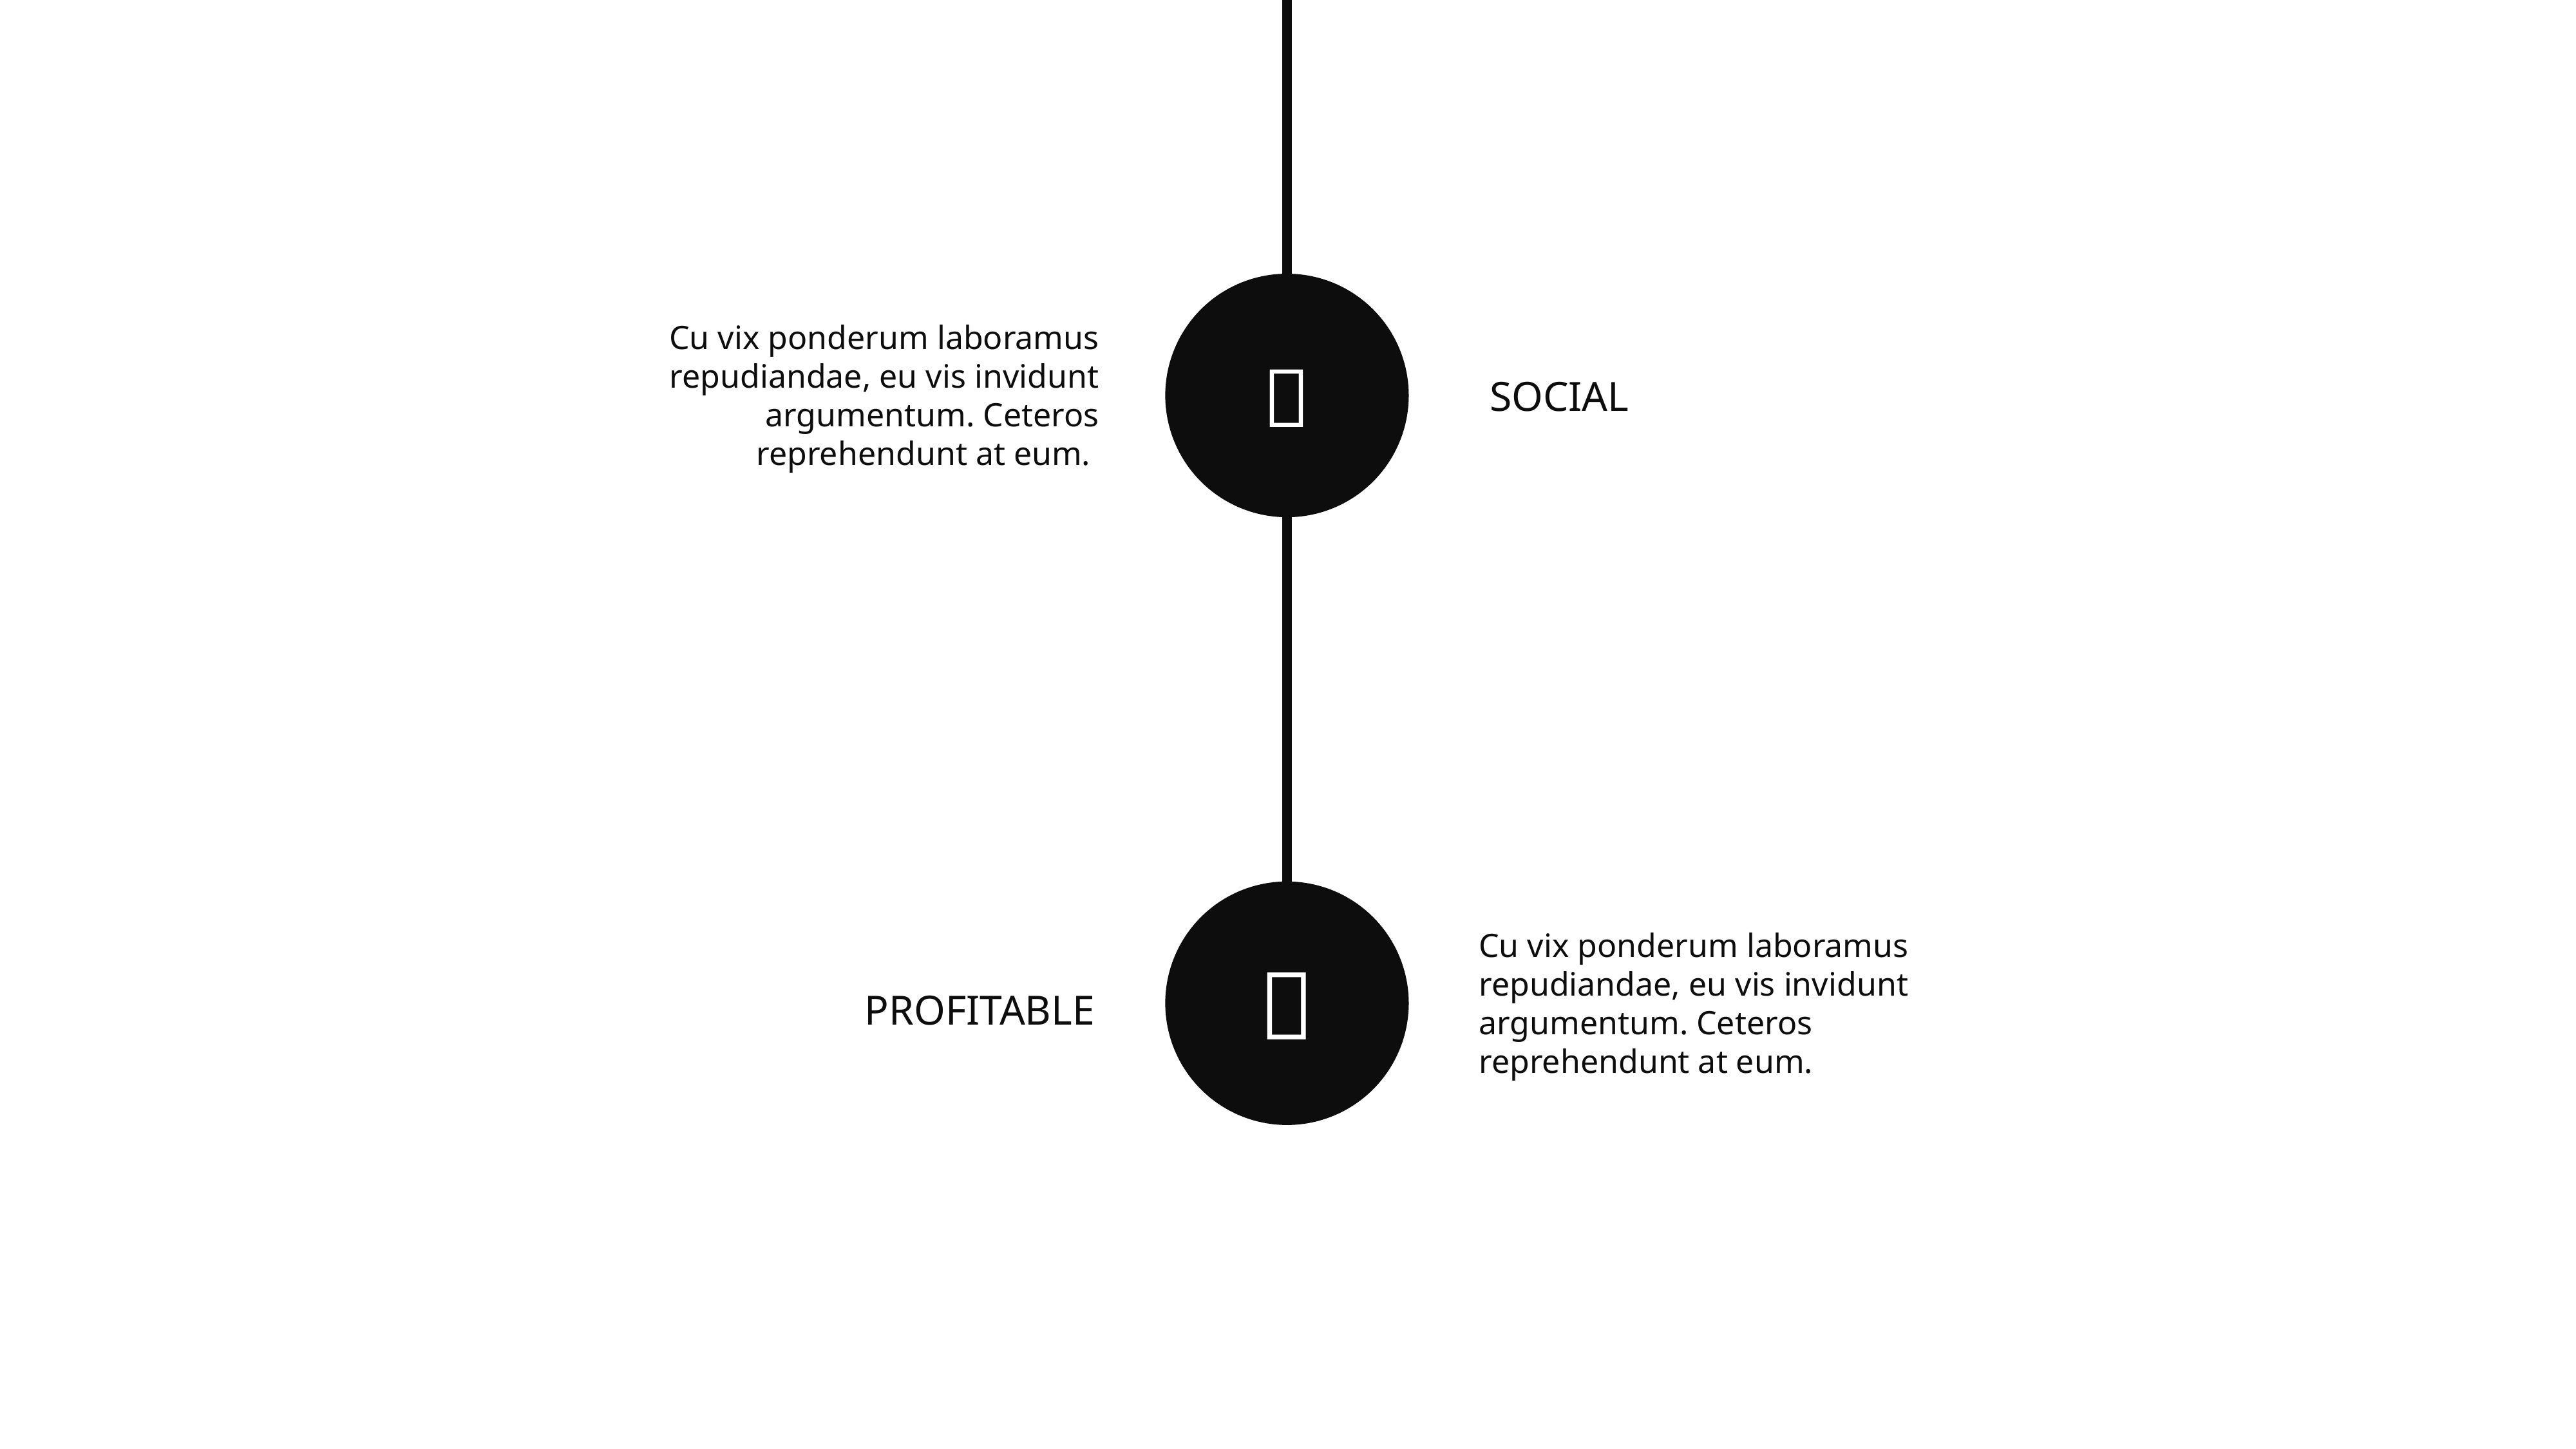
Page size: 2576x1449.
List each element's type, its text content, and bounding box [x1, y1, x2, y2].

text_box [1164, 272, 1287, 518]
text_box [1287, 272, 1410, 518]
text_box SOCIAL [1480, 366, 1639, 424]
text_box  [1287, 341, 1321, 448]
text_box Cu vix ponderum laboramus repudiandae, eu vis invidunt argumentum. Ceteros reprehendunt at eum. [1469, 920, 1937, 1084]
text_box PROFITABLE [855, 980, 1105, 1038]
text_box [1164, 880, 1410, 1126]
text_box Cu vix ponderum laboramus repudiandae, eu vis invidunt argumentum. Ceteros reprehendunt at eum. [641, 312, 1109, 477]
text_box  [1249, 941, 1325, 1064]
text_box  [1253, 341, 1287, 448]
